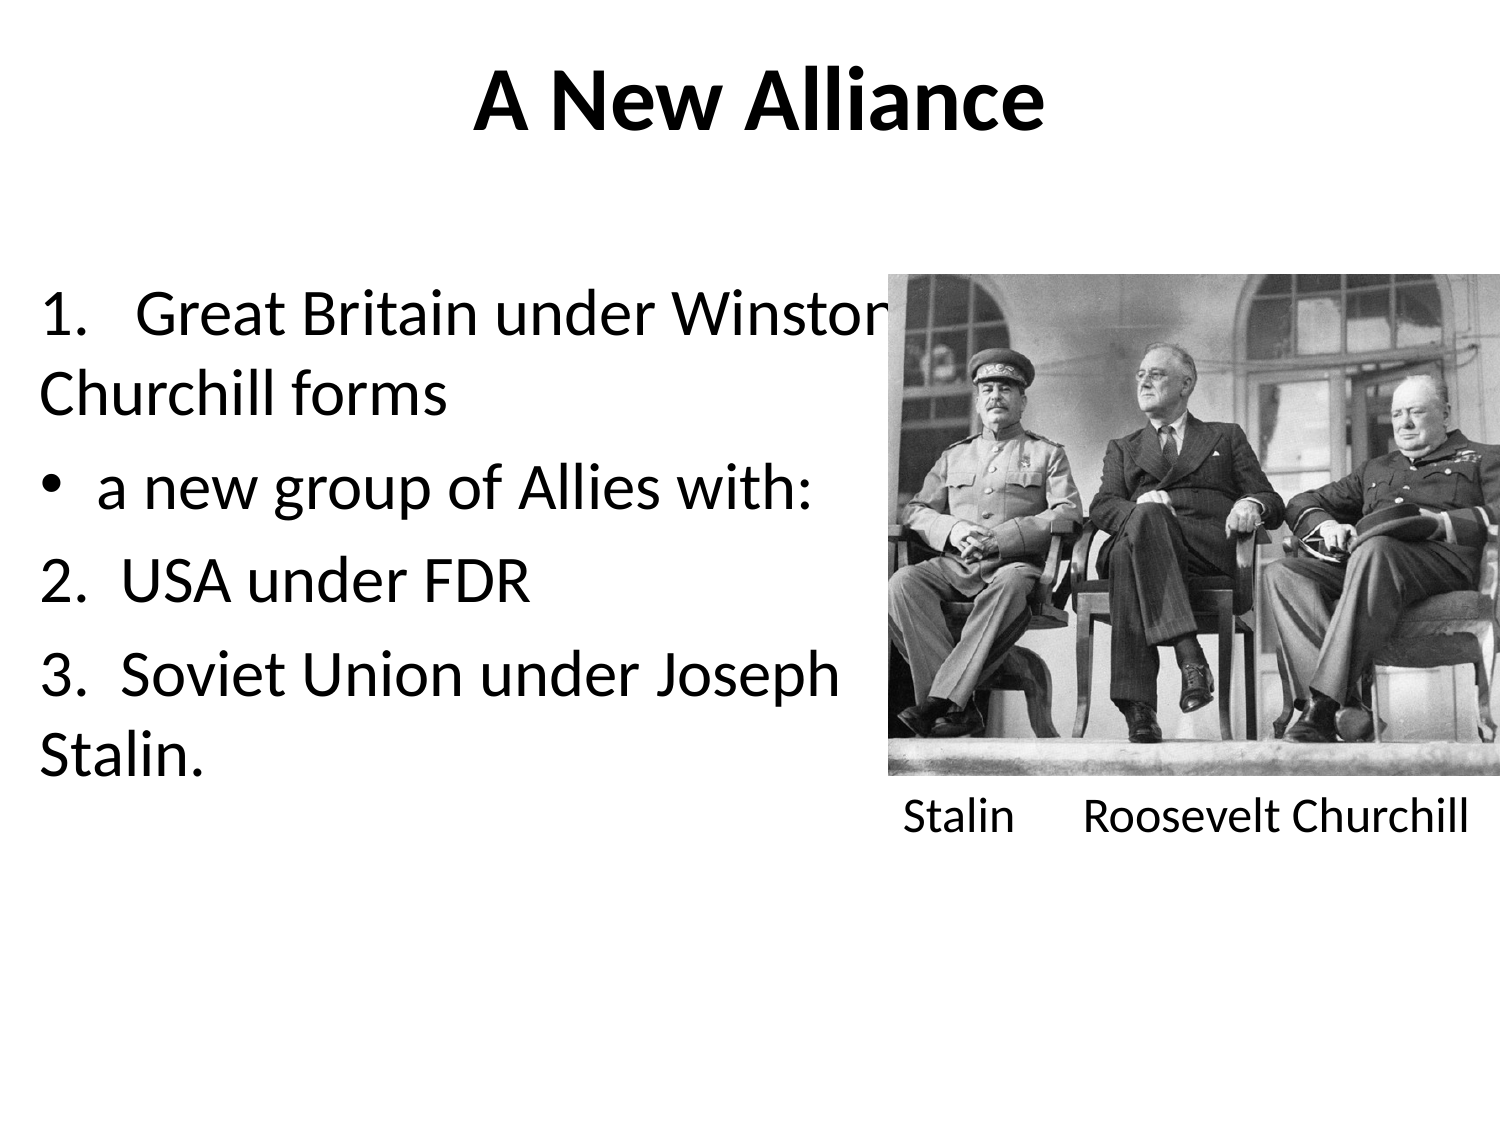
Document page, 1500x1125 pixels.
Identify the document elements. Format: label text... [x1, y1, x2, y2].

title A New Alliance [75, 0, 1425, 188]
text_box Stalin Roosevelt Churchill [888, 784, 1500, 851]
list 1. Great Britain under Winston Churchill forms a new group of Allies with: 2. USA under FDR 3. Soviet Union under Joseph Stalin. [24, 261, 979, 1125]
picture [888, 274, 1500, 776]
